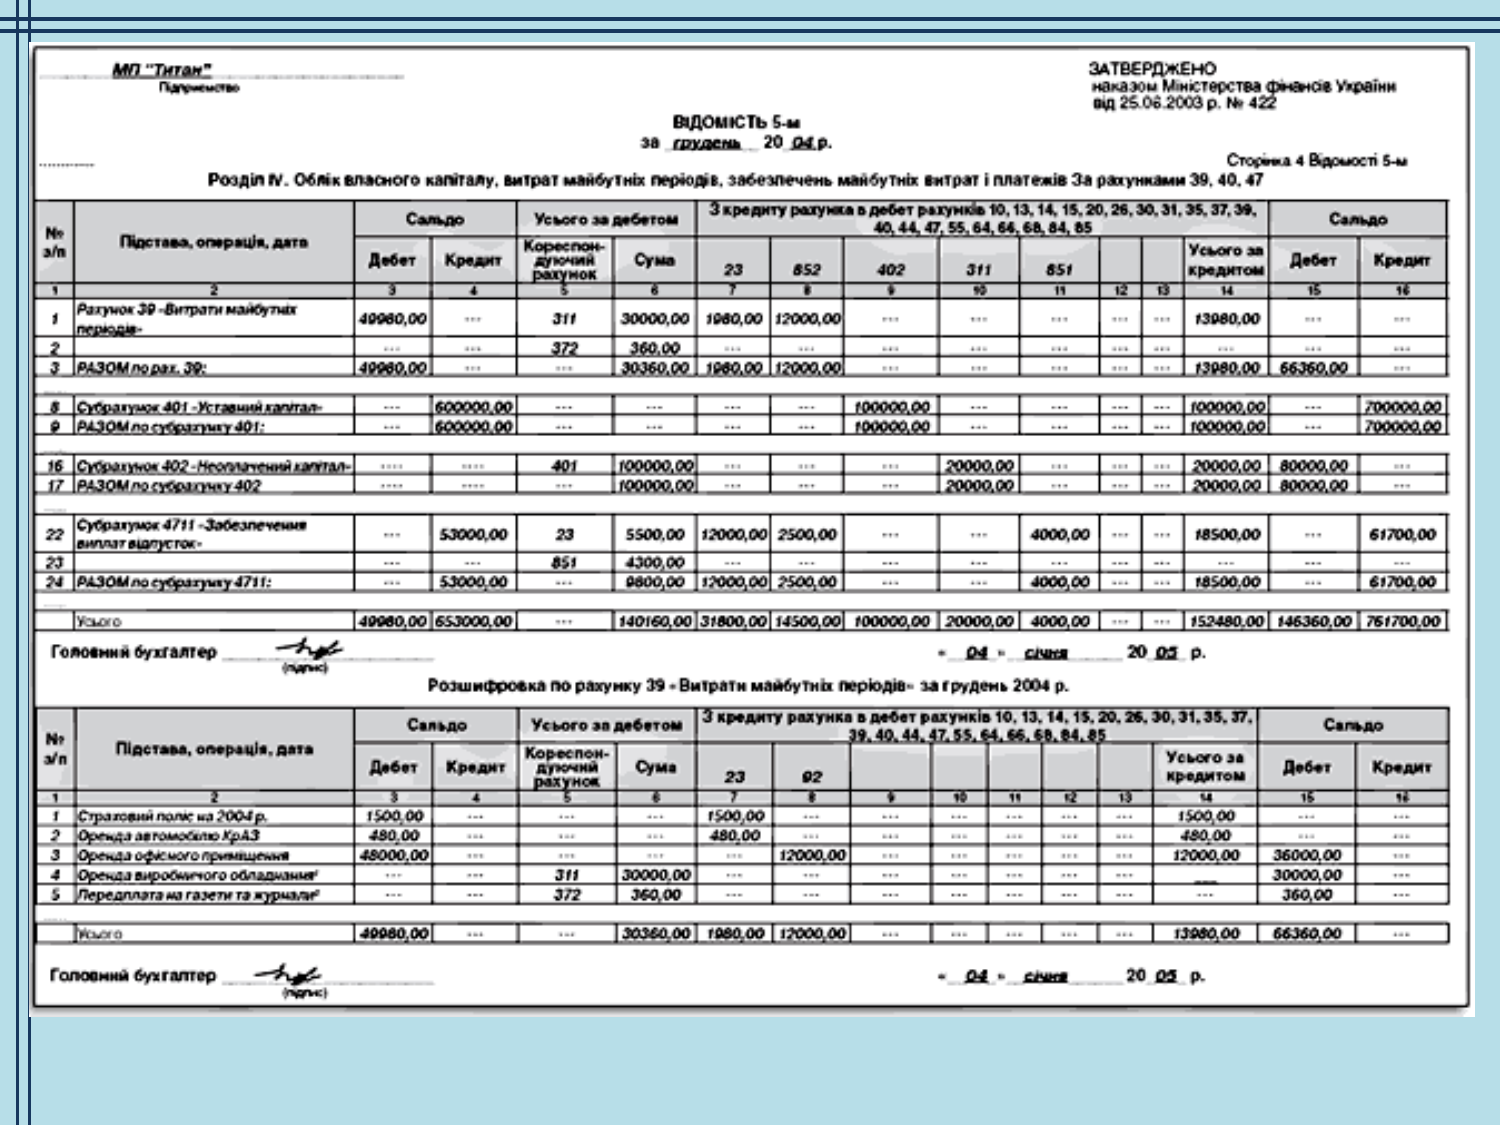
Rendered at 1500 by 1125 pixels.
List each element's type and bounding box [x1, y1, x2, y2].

picture [29, 42, 1476, 1017]
text_box [0, 0, 1500, 1125]
